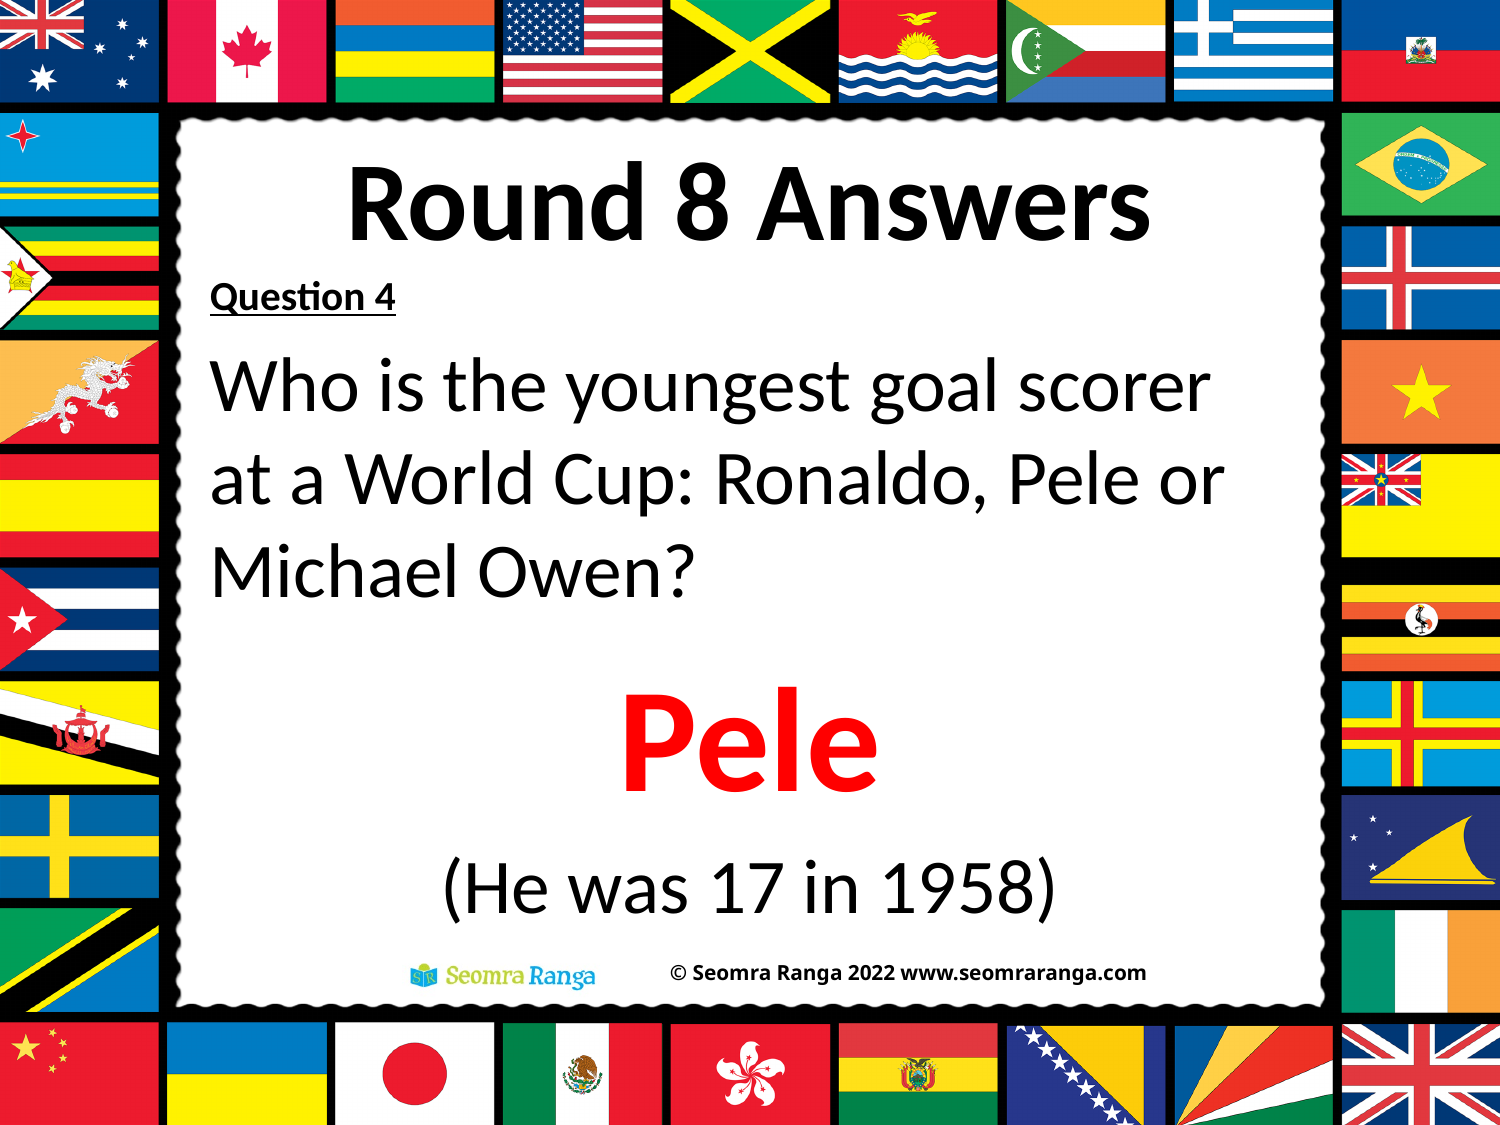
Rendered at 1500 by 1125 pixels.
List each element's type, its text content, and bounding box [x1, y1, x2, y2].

picture [0, 0, 1500, 1125]
title Round 8 Answers [183, 101, 1317, 290]
picture [10, 122, 36, 150]
text_box © Seomra Ranga 2022 www.seomraranga.com [631, 953, 1187, 993]
list Question 4 Who is the youngest goal scorer at a World Cup: Ronaldo, Pele or Michael Owen? Pele (He was 17 in 1958) [194, 261, 1306, 953]
